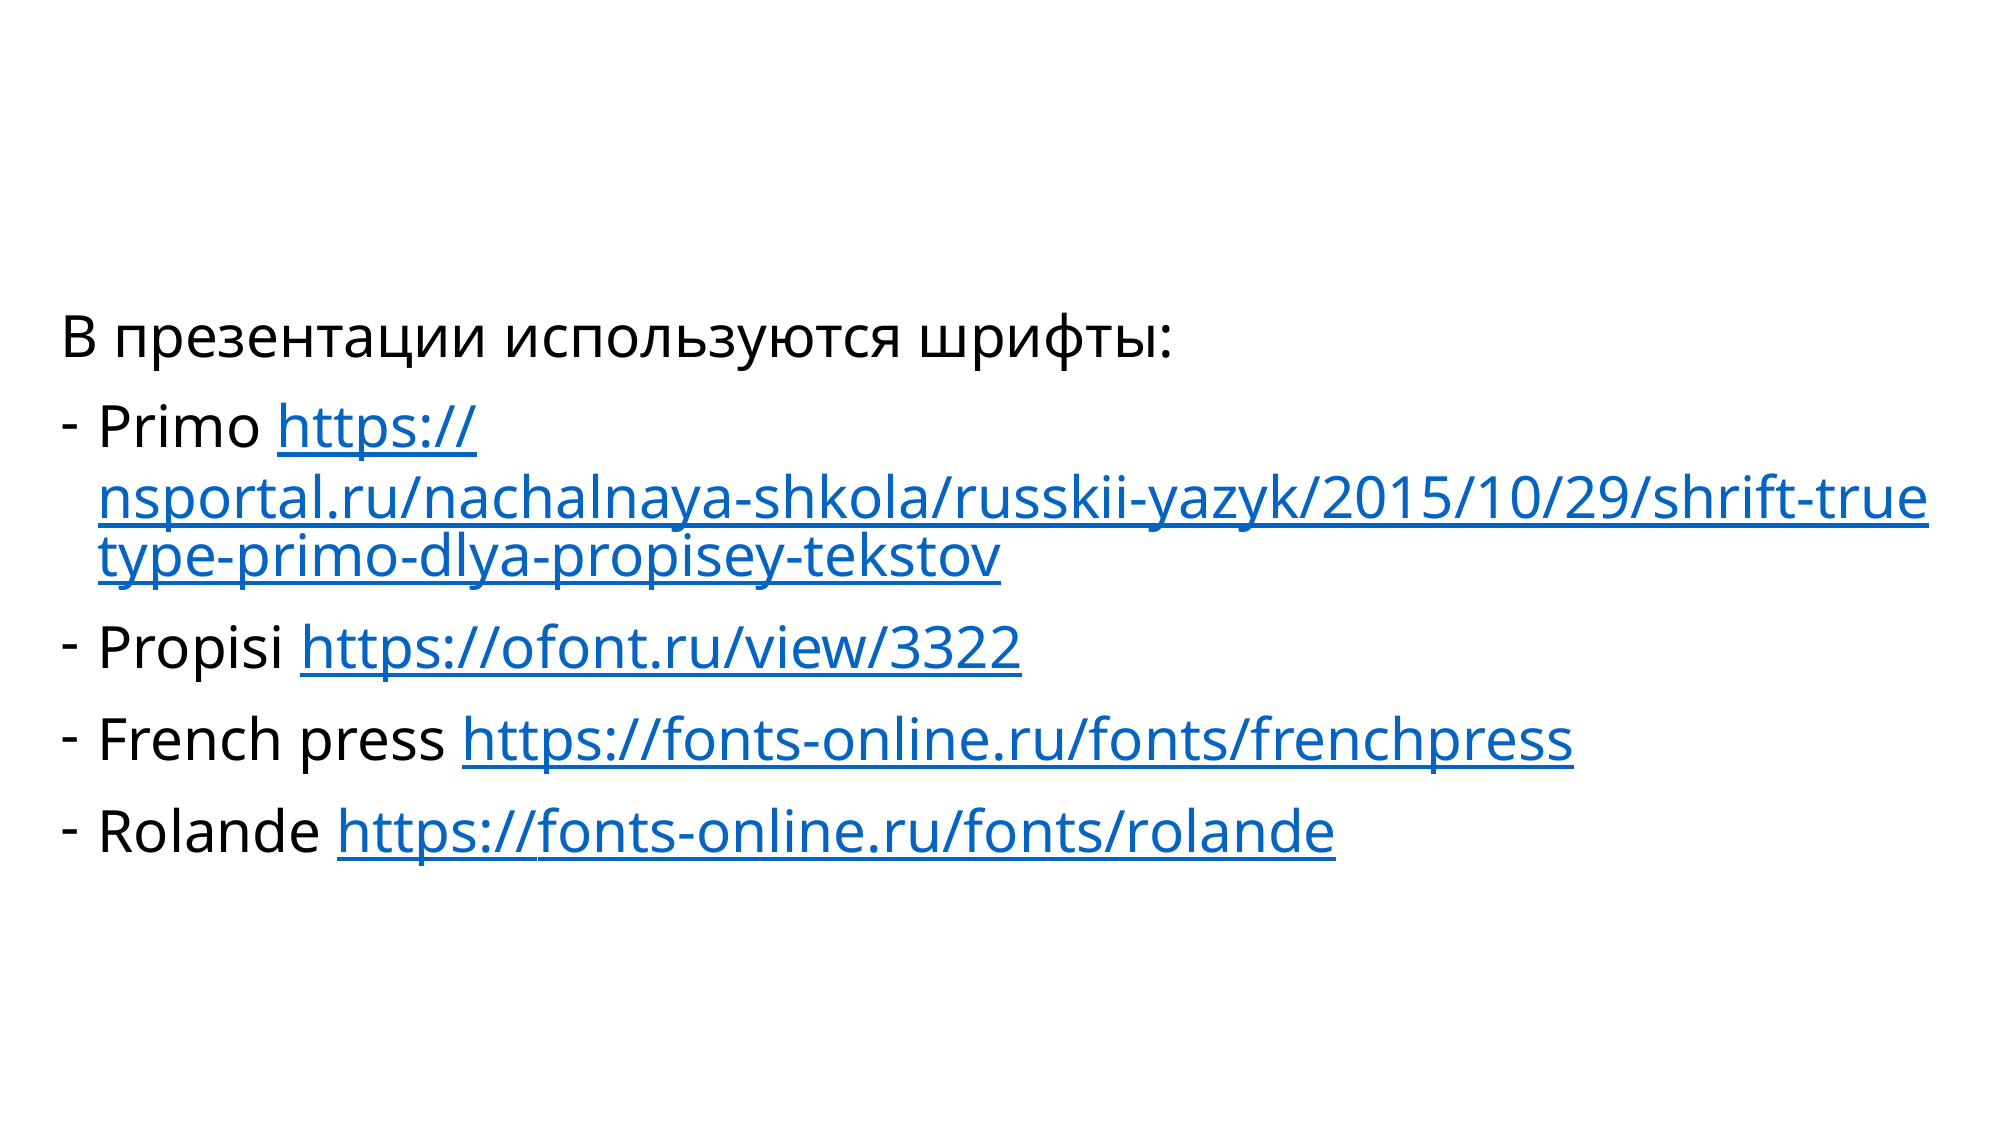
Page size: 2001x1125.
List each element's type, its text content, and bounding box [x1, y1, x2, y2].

list В презентации используются шрифты: Primo https://nsportal.ru/nachalnaya-shkola/russkii-yazyk/2015/10/29/shrift-truetype-primo-dlya-propisey-tekstov Propisi https://ofont.ru/view/3322 French press https://fonts-online.ru/fonts/frenchpress Rolande https://fonts-online.ru/fonts/rolande [45, 299, 1959, 1014]
